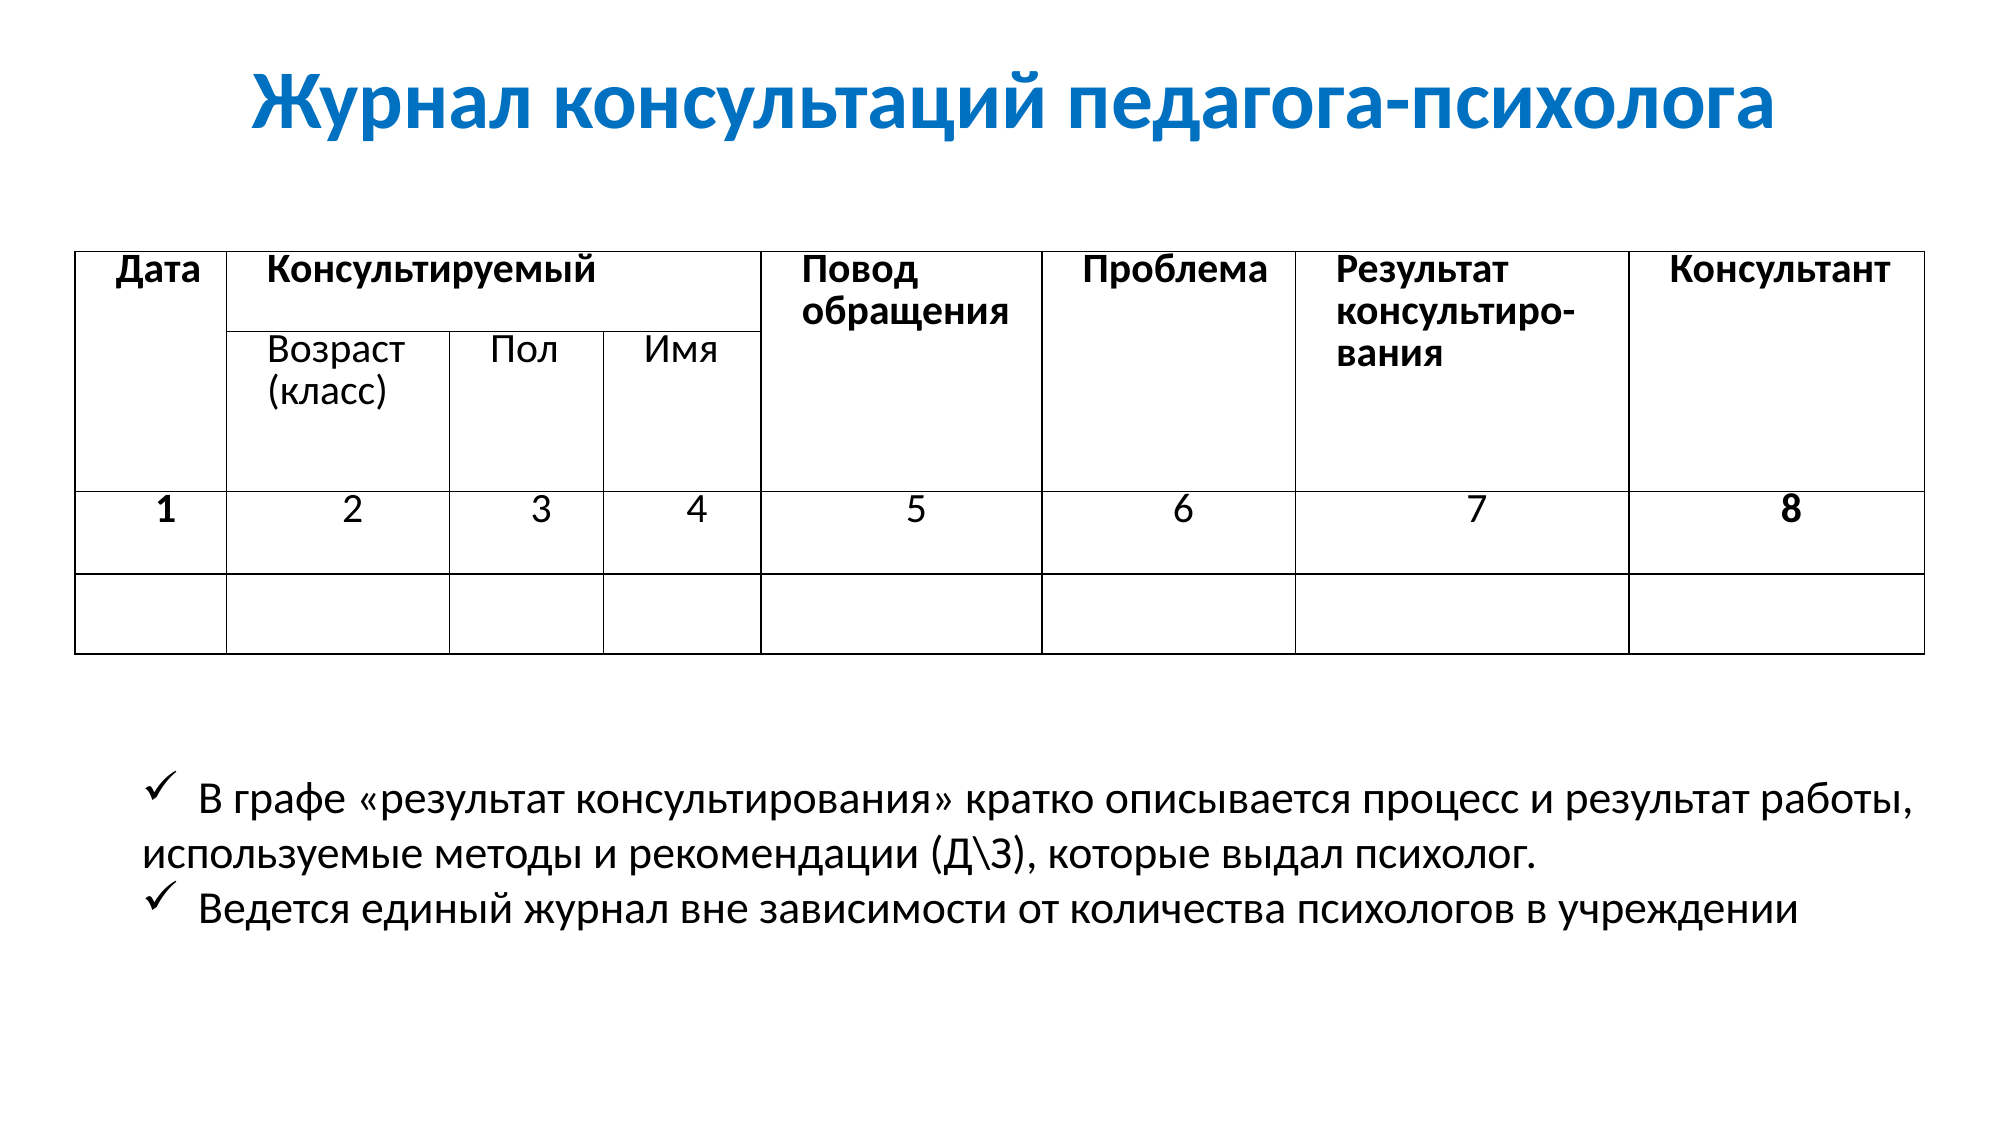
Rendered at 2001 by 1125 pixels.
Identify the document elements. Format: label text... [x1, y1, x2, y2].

table_cell [450, 575, 603, 653]
table_cell 1 [76, 492, 226, 573]
table_cell 5 [762, 492, 1041, 573]
table_header Дата [76, 252, 226, 491]
table_cell Пол [450, 332, 603, 491]
table_cell 3 [450, 492, 603, 573]
title Журнал консультаций педагога-психолога [235, 33, 1794, 170]
table_cell [227, 575, 449, 653]
table_cell Имя [604, 332, 760, 491]
table_cell 6 [1043, 492, 1295, 573]
table_cell [1630, 575, 1924, 653]
table_cell [1296, 575, 1628, 653]
table_cell [762, 575, 1041, 653]
table_header Консультант [1630, 252, 1924, 491]
table_cell 2 [227, 492, 449, 573]
table_header Консультируемый [227, 252, 760, 331]
table_cell 8 [1630, 492, 1924, 573]
table_header Повод обращения [762, 252, 1041, 491]
table_header Проблема [1043, 252, 1295, 491]
table_cell Возраст (класс) [227, 332, 449, 491]
table_cell 7 [1296, 492, 1628, 573]
table_cell [604, 575, 760, 653]
text_box В графе «результат консультирования» кратко описывается процесс и результат работы, используемые методы и рекомендации (Д\З), которые выдал психолог. Ведется единый журнал вне зависимости от количества психологов в учреждении [127, 760, 1941, 940]
table_header Результат консультиро-вания [1296, 252, 1628, 491]
table_cell [76, 575, 226, 653]
table_cell [1043, 575, 1295, 653]
table_cell 4 [604, 492, 760, 573]
